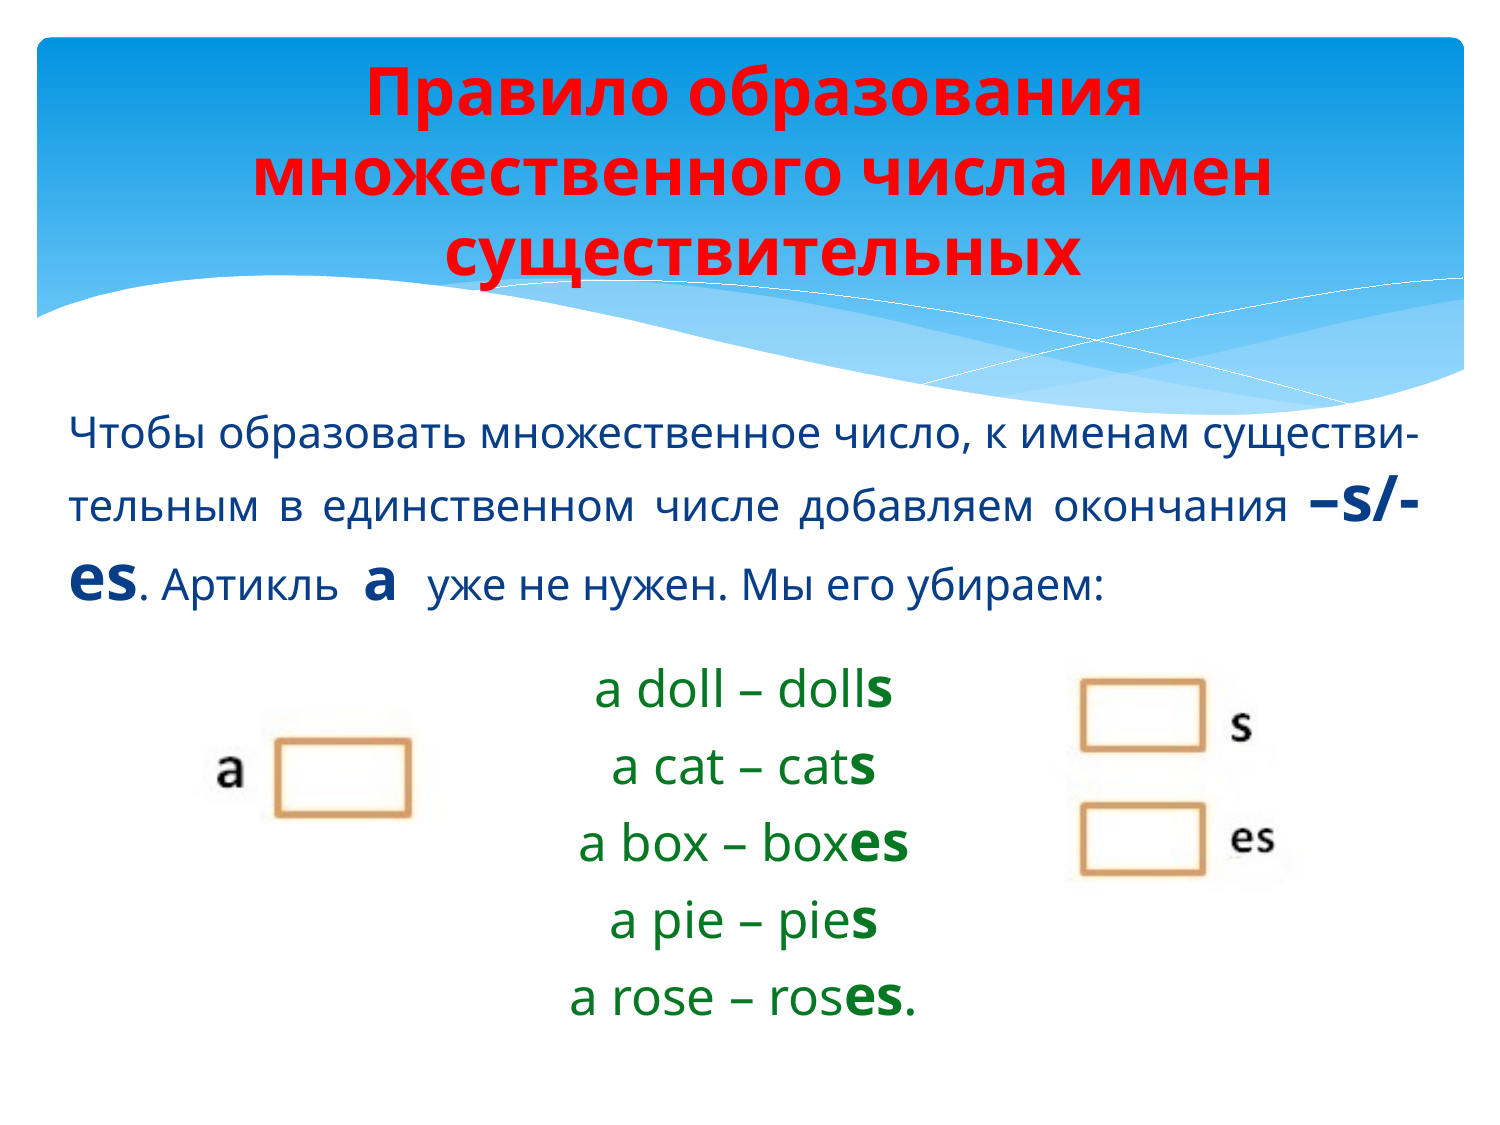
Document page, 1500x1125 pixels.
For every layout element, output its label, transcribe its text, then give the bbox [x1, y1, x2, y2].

picture [147, 671, 479, 871]
picture [1033, 640, 1341, 908]
list Чтобы образовать множественное число, к именам существи-тельным в единственном числе добавляем окончания –s/-es. Артикль a уже не нужен. Мы его убираем: a doll – dolls a cat – cats a box – boxes a pie – pies a rose – roses. [53, 397, 1436, 1064]
title Правило образования множественного числа имен существительных [88, 66, 1439, 272]
